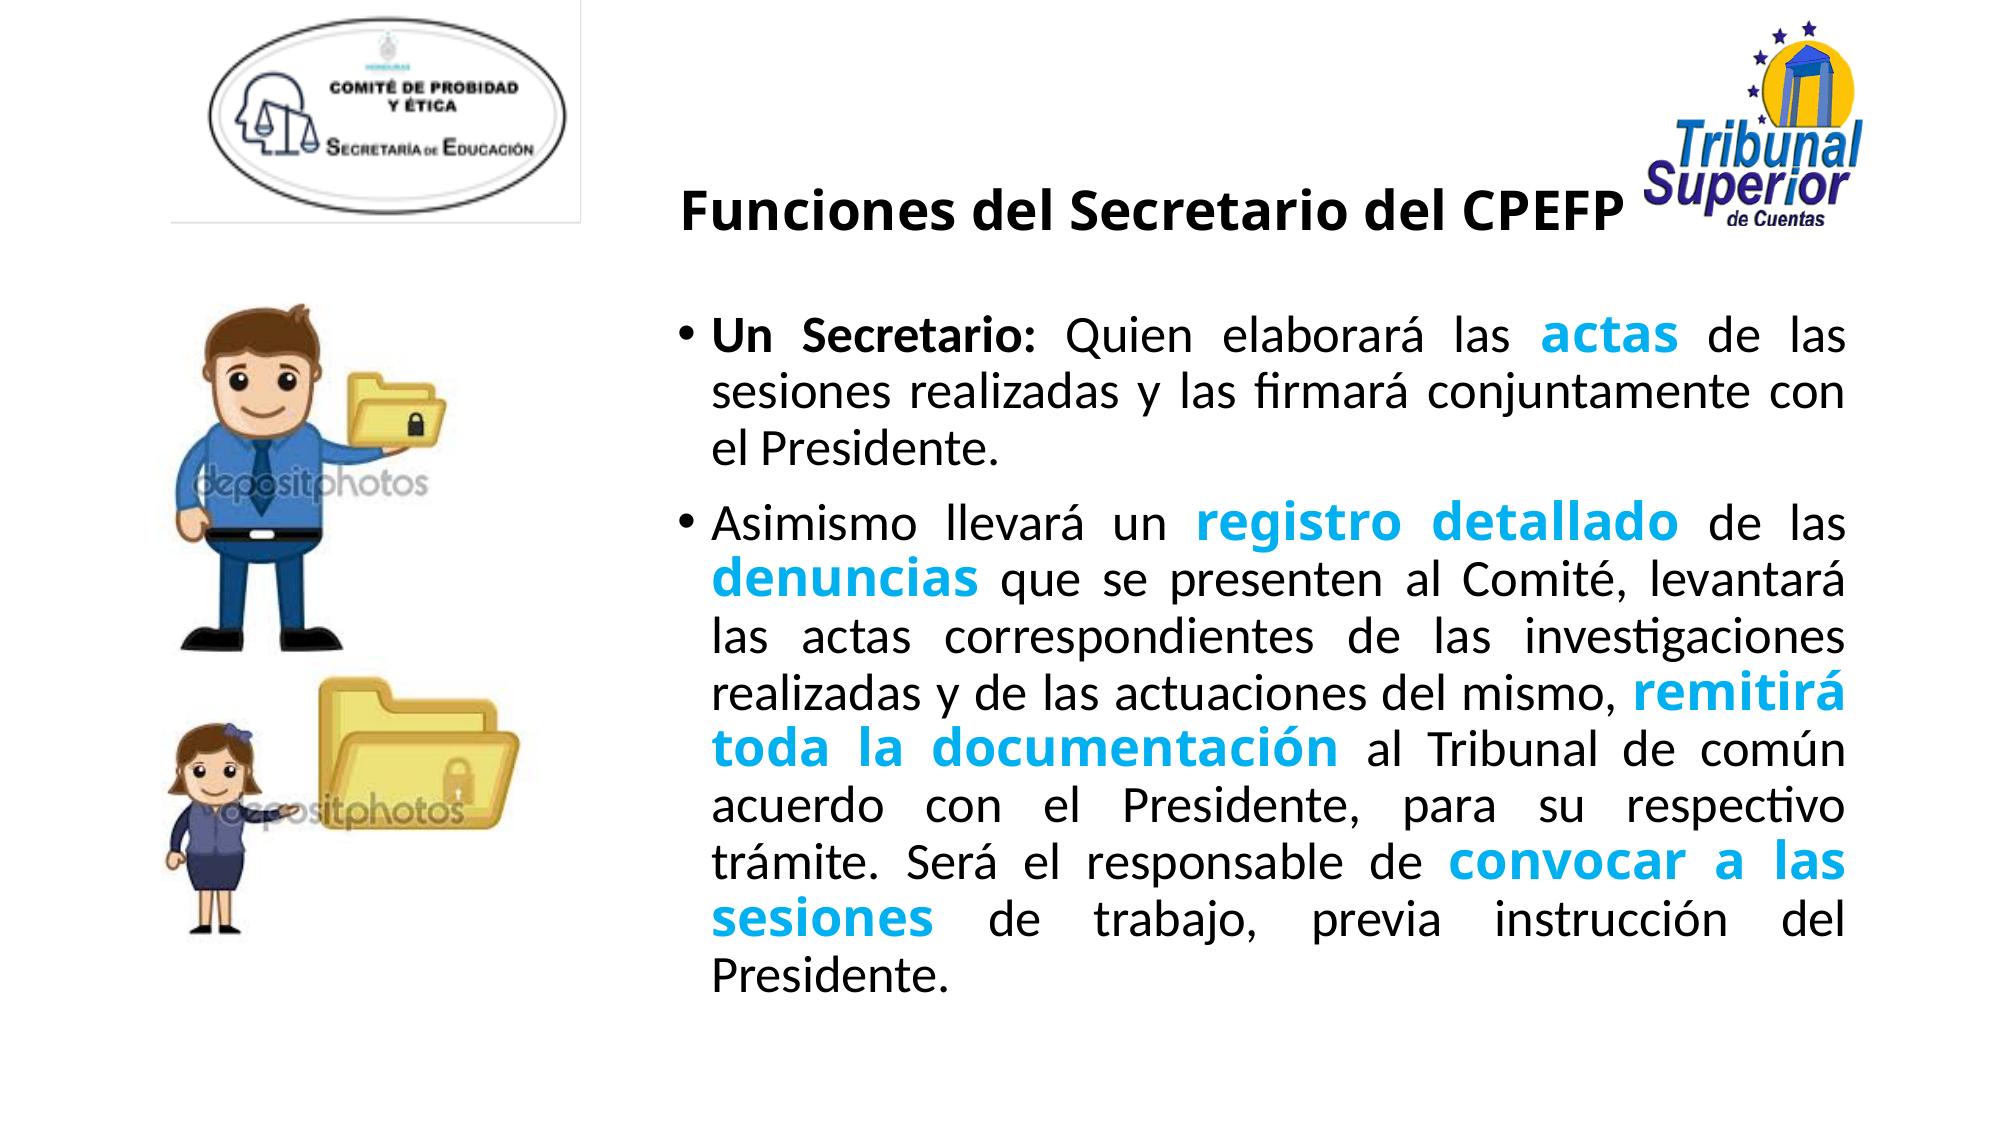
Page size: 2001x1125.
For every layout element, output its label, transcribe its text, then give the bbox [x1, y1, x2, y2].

picture [171, 0, 583, 226]
picture [137, 279, 549, 955]
picture [1644, 20, 1863, 226]
list Un Secretario: Quien elaborará las actas de las sesiones realizadas y las firmará conjuntamente con el Presidente. Asimismo llevará un registro detallado de las denuncias que se presenten al Comité, levantará las actas correspondientes de las investigaciones realizadas y de las actuaciones del mismo, remitirá toda la documentación al Tribunal de común acuerdo con el Presidente, para su respectivo trámite. Será el responsable de convocar a las sesiones de trabajo, previa instrucción del Presidente. [662, 299, 1863, 1014]
title Funciones del Secretario del CPEFP [662, 80, 1645, 280]
